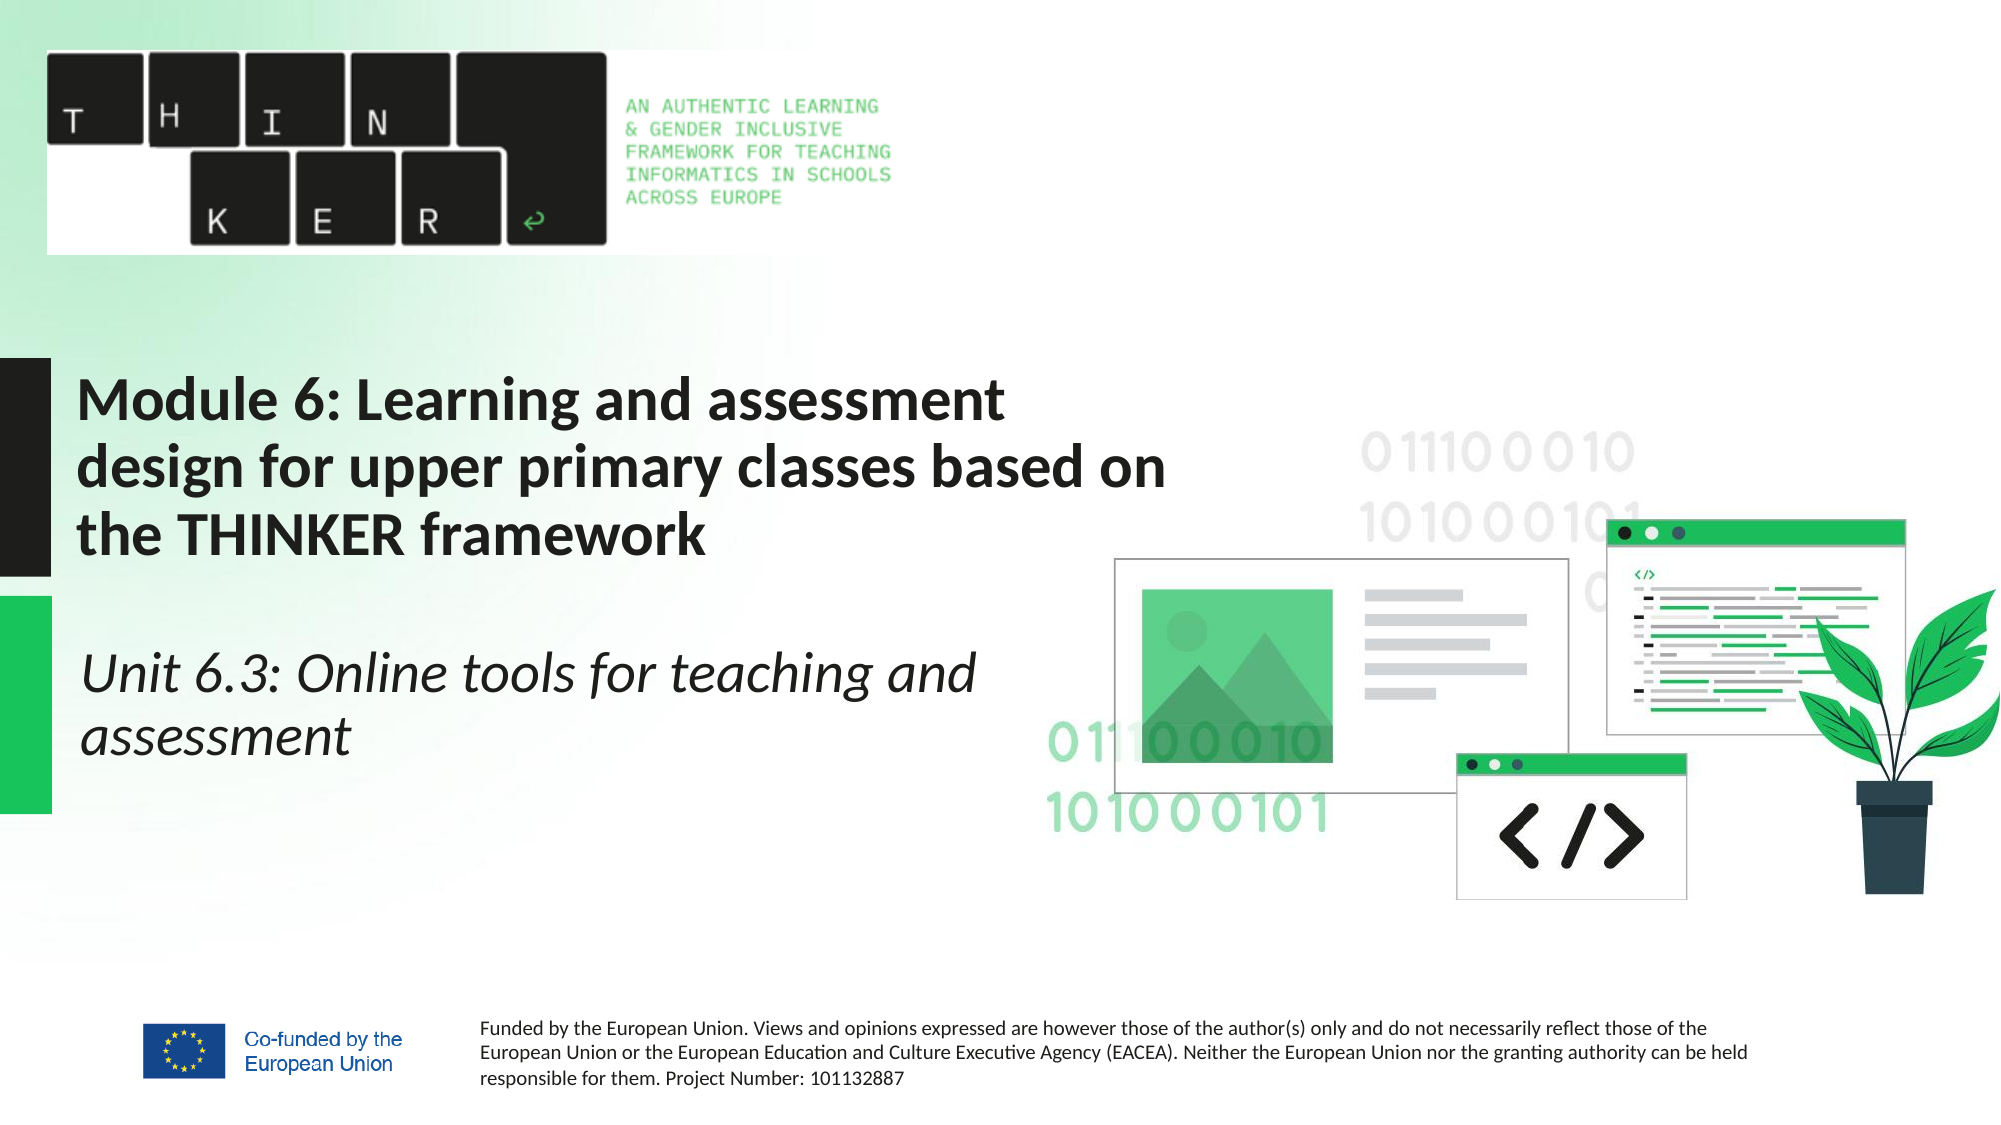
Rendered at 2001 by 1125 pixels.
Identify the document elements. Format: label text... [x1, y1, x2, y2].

picture [0, 0, 907, 1125]
picture [1047, 431, 2000, 900]
title Module 6: Learning and assessment design for upper primary classes based on the THINKER framework [61, 358, 1196, 578]
subtitle Unit 6.3: Online tools for teaching and assessment [65, 599, 1197, 812]
